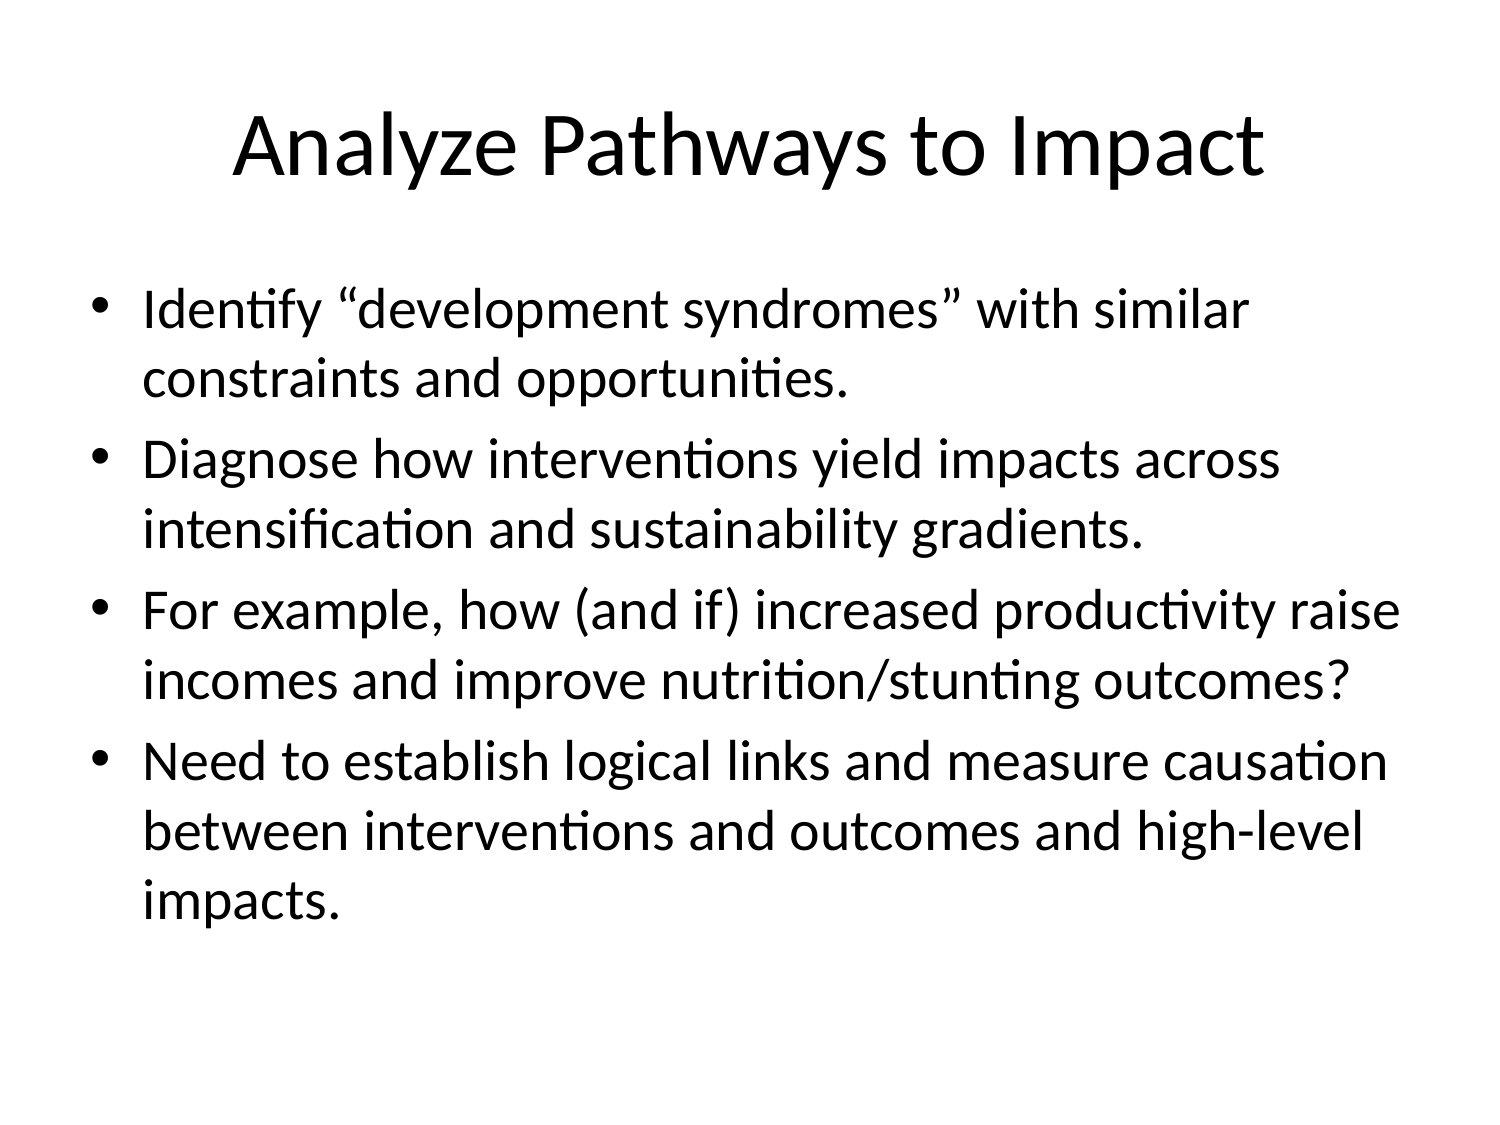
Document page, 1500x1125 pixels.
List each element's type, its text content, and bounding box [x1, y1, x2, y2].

title Analyze Pathways to Impact [75, 45, 1425, 233]
list Identify “development syndromes” with similar constraints and opportunities. Diagnose how interventions yield impacts across intensification and sustainability gradients. For example, how (and if) increased productivity raise incomes and improve nutrition/stunting outcomes? Need to establish logical links and measure causation between interventions and outcomes and high-level impacts. [75, 262, 1425, 1005]
